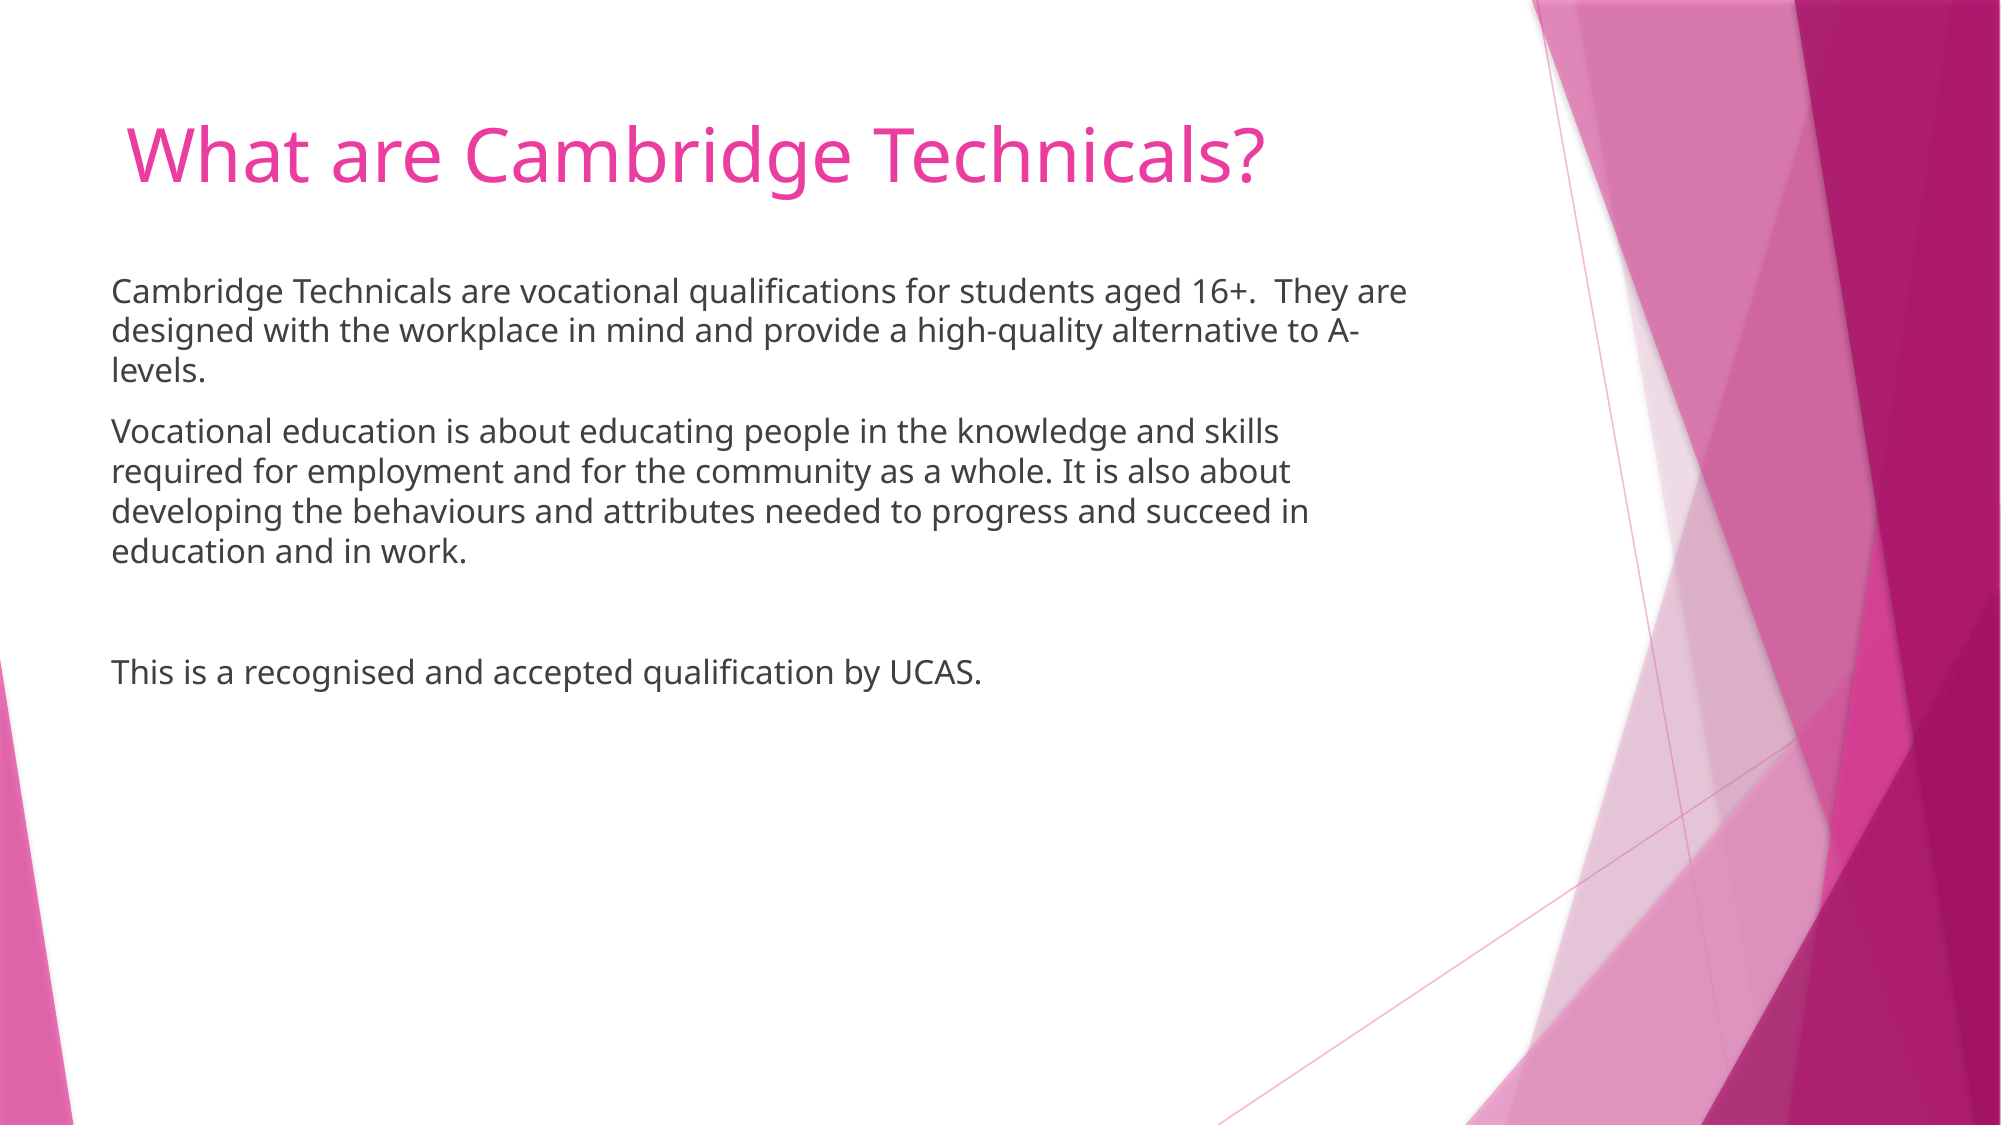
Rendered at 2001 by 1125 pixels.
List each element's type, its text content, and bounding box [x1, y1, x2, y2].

title What are Cambridge Technicals? [111, 99, 1522, 317]
list Cambridge Technicals are vocational qualifications for students aged 16+. They are designed with the workplace in mind and provide a high-quality alternative to A-levels. Vocational education is about educating people in the knowledge and skills required for employment and for the community as a whole. It is also about developing the behaviours and attributes needed to progress and succeed in education and in work. This is a recognised and accepted qualification by UCAS. [96, 262, 1428, 894]
